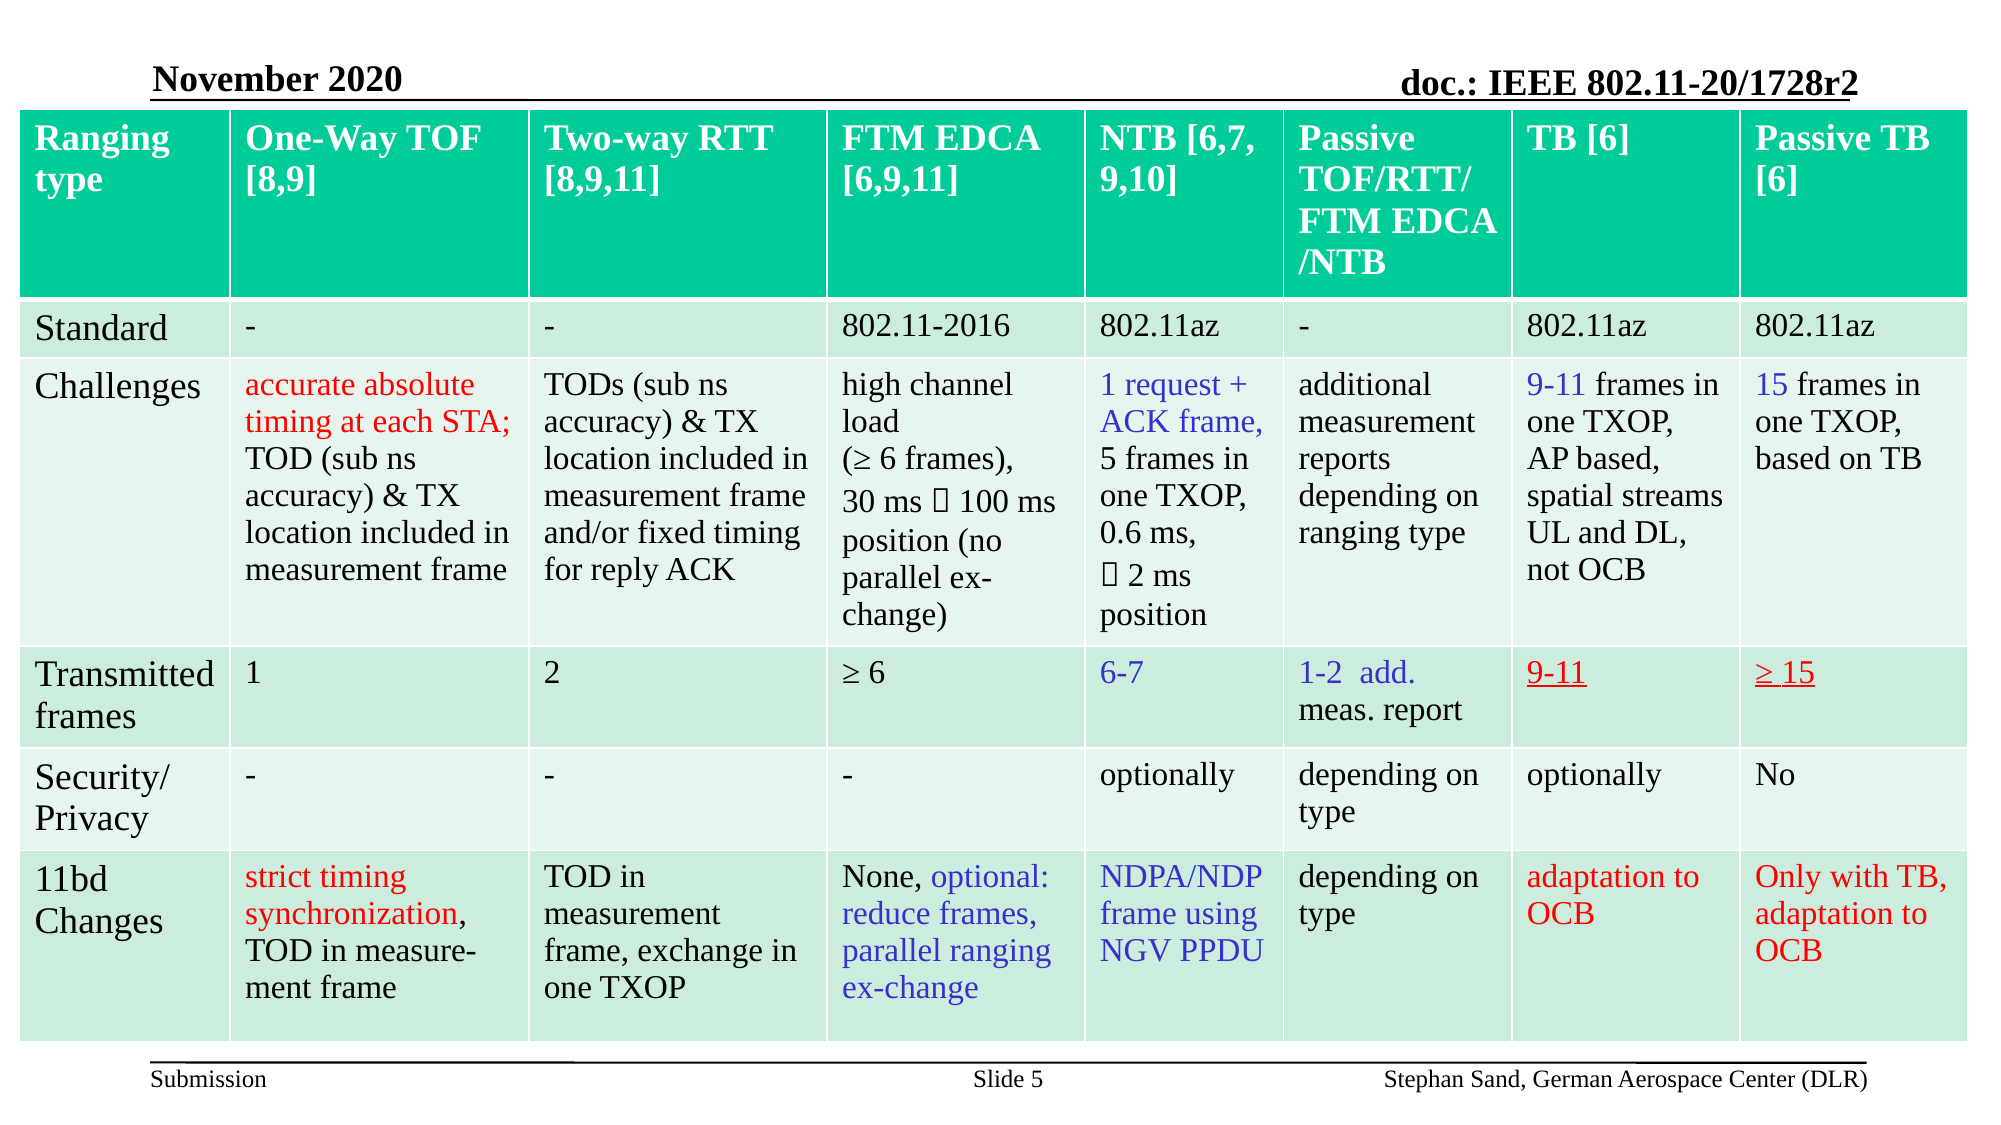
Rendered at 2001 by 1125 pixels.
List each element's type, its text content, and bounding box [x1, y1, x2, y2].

table_header Two-way RTT [8,9,11] [530, 110, 826, 297]
table_header Ranging type [20, 110, 229, 297]
table_cell TODs (sub ns accuracy) & TX location included in measurement frame and/or fixed timing for reply ACK [530, 359, 826, 645]
table_cell Standard [20, 302, 229, 357]
table_cell 6-7 [1086, 647, 1283, 747]
table_cell accurate absolute timing at each STA; TOD (sub ns accuracy) & TX location included in measurement frame [231, 359, 528, 645]
table_cell ≥ 15 [1741, 647, 1967, 747]
table_header TB [6] [1513, 110, 1739, 297]
table_cell 802.11az [1086, 302, 1283, 357]
table_cell - [231, 302, 528, 357]
table_cell high channel load (≥ 6 frames), 30 ms  100 ms position (no parallel ex-change) [828, 359, 1084, 645]
table_cell additional measurement reports depending on ranging type [1284, 359, 1511, 645]
table_cell 802.11az [1513, 302, 1739, 357]
table_cell 2 [530, 647, 826, 747]
table_cell - [530, 749, 826, 850]
table_cell optionally [1513, 749, 1739, 850]
table_cell 9-11 frames in one TXOP, AP based, spatial streams UL and DL, not OCB [1513, 359, 1739, 645]
table_cell Challenges [20, 359, 229, 645]
table_cell 802.11az [1741, 302, 1967, 357]
table_cell NDPA/NDP frame using NGV PPDU [1086, 851, 1283, 1041]
table_cell 1-2 add. meas. report [1284, 647, 1511, 747]
table_cell None, optional: reduce frames, parallel ranging ex-change [828, 851, 1084, 1041]
slide_number Slide 5 [950, 1061, 1067, 1123]
table_cell ≥ 6 [828, 647, 1084, 747]
table_cell Transmitted frames [20, 647, 229, 747]
table_cell depending on type [1284, 851, 1511, 1041]
table_cell depending on type [1284, 749, 1511, 850]
table_cell - [231, 749, 528, 850]
table_header Passive TB [6] [1741, 110, 1967, 297]
table_cell 802.11-2016 [828, 302, 1084, 357]
table_cell 1 [231, 647, 528, 747]
table_cell - [1284, 302, 1511, 357]
table_cell - [530, 302, 826, 357]
table_cell adaptation to OCB [1513, 851, 1739, 1041]
table_header FTM EDCA [6,9,11] [828, 110, 1084, 297]
table_cell - [828, 749, 1084, 850]
table_cell TOD in measurement frame, exchange in one TXOP [530, 851, 826, 1041]
table_cell optionally [1086, 749, 1283, 850]
table_cell 15 frames in one TXOP, based on TB [1741, 359, 1967, 645]
table_header NTB [6,7, 9,10] [1086, 110, 1283, 297]
table_cell 1 request + ACK frame, 5 frames in one TXOP, 0.6 ms,  2 ms position [1086, 359, 1283, 645]
table_header Passive TOF/RTT/ FTM EDCA /NTB [1284, 110, 1511, 297]
footer Stephan Sand, German Aerospace Center (DLR) [1171, 1061, 1869, 1093]
table_cell strict timing synchronization, TOD in measure-ment frame [231, 851, 528, 1041]
table_cell Only with TB, adaptation to OCB [1741, 851, 1967, 1041]
table_cell 11bd Changes [20, 851, 229, 1041]
table_cell No [1741, 749, 1967, 850]
table_cell Security/ Privacy [20, 749, 229, 850]
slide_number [152, 54, 563, 100]
table_cell 9-11 [1513, 647, 1739, 747]
table_header One-Way TOF [8,9] [231, 110, 528, 297]
